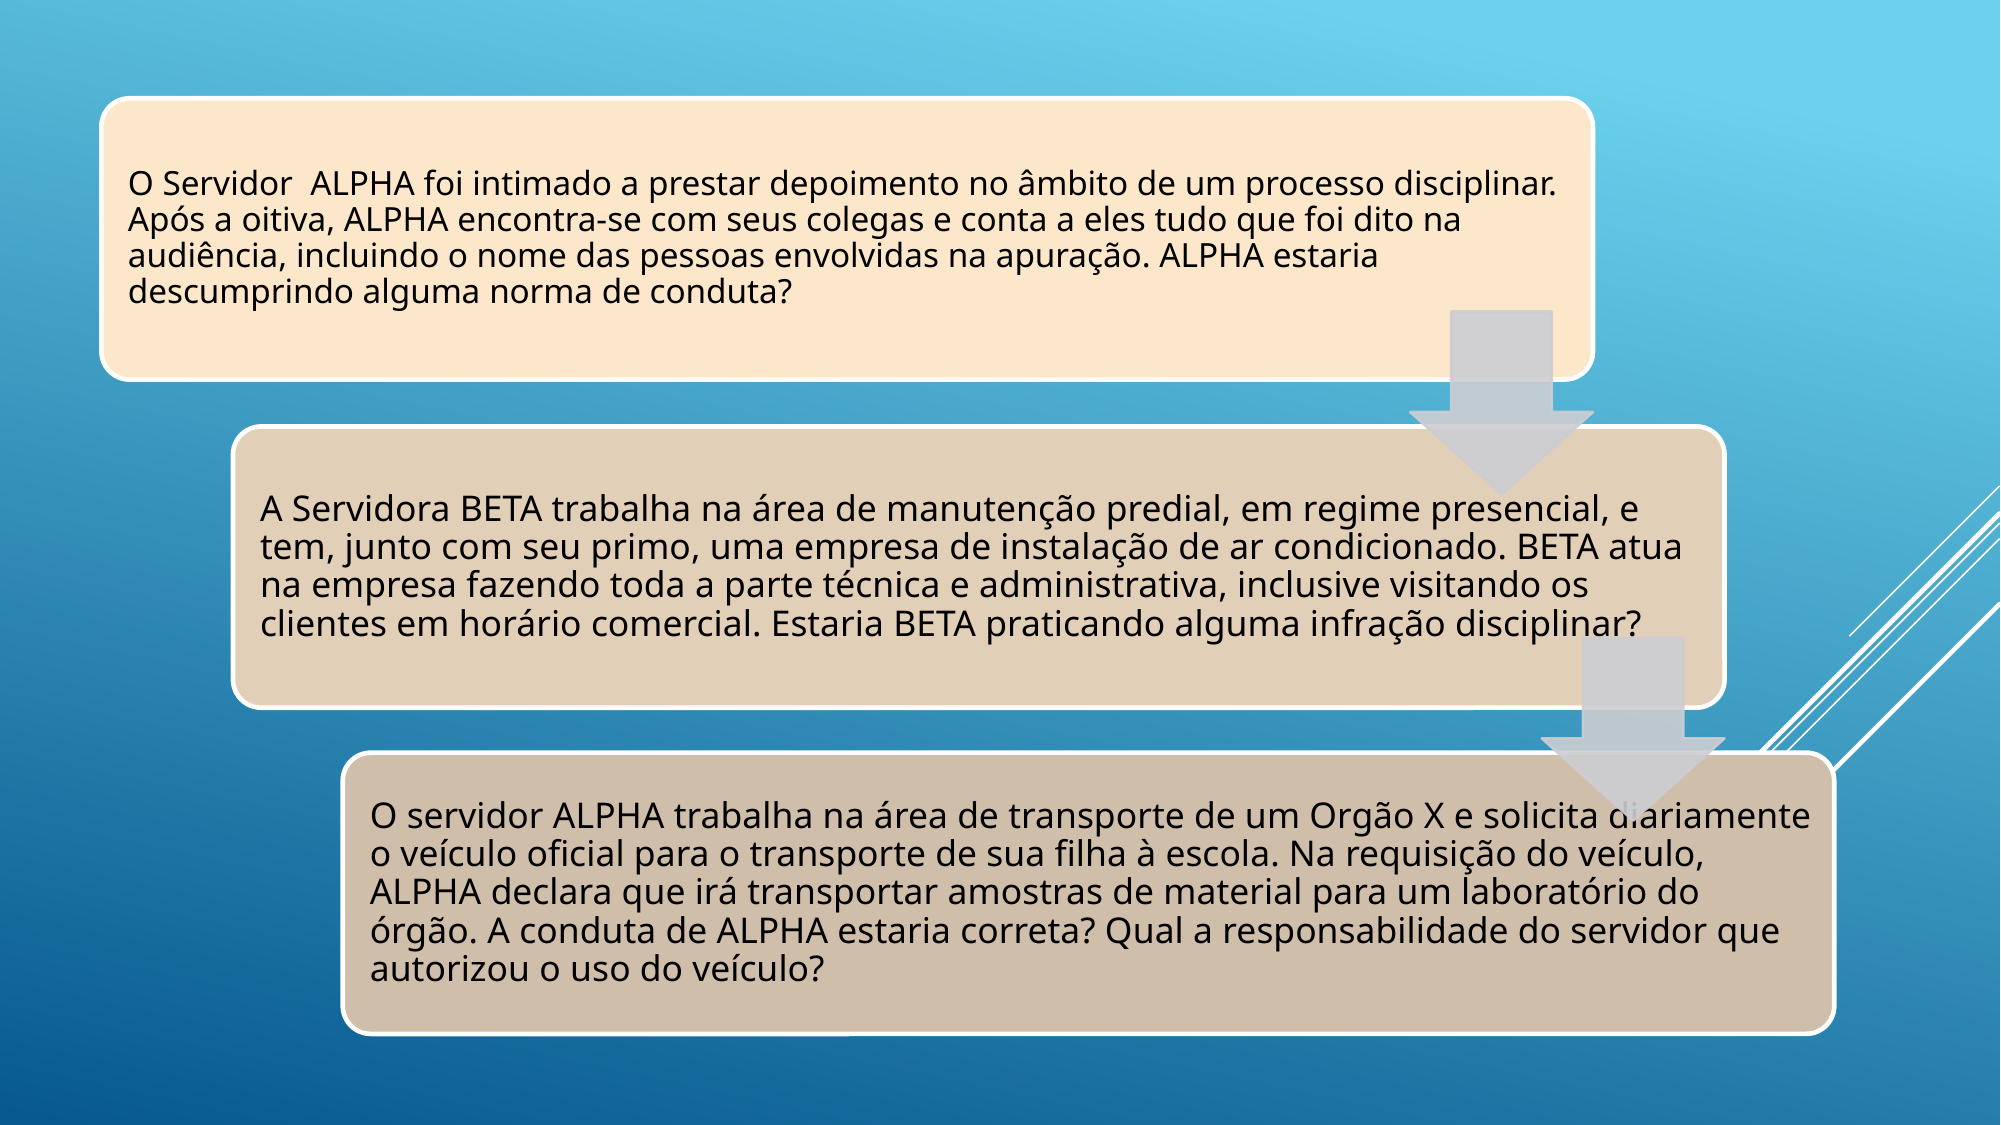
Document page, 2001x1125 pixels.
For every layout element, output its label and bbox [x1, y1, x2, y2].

text_box [101, 97, 1857, 1037]
